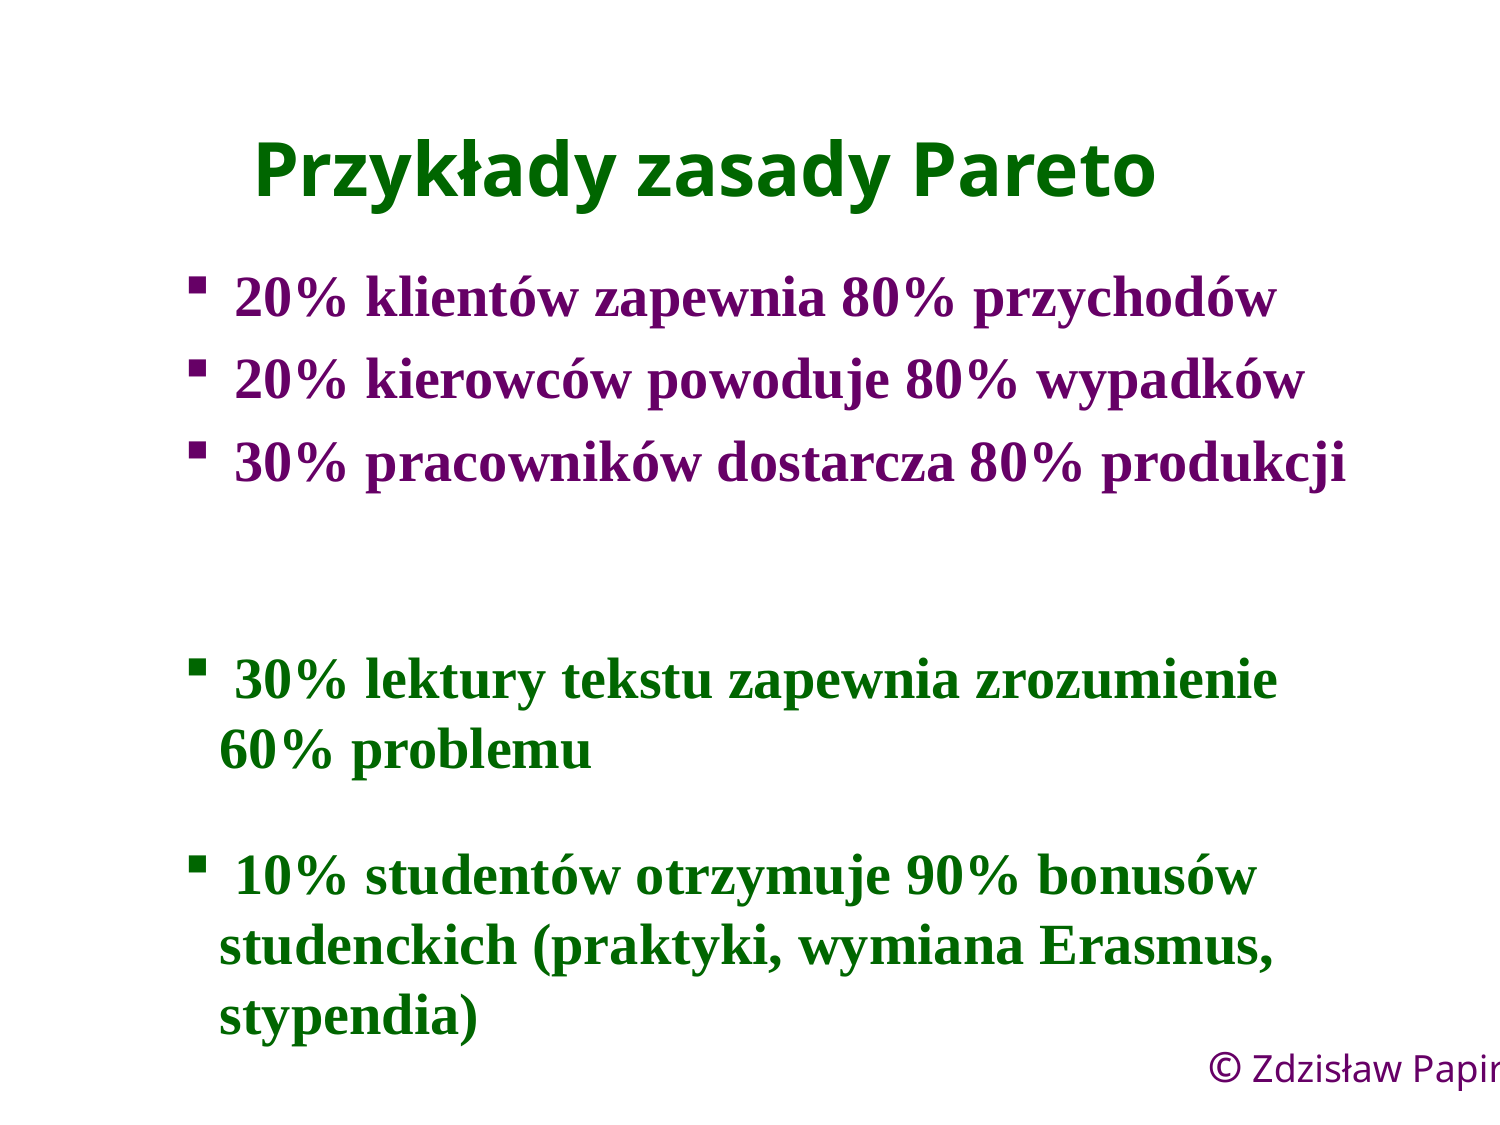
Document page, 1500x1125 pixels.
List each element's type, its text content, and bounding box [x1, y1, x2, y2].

text_box Przykłady zasady Pareto [237, 114, 1174, 219]
text_box 10% studentów otrzymuje 90% bonusów studenckich (praktyki, wymiana Erasmus, stypendia) [169, 829, 1500, 1054]
text_box © Zdzisław Papir [1193, 1033, 1500, 1099]
text_box 30% lektury tekstu zapewnia zrozumienie 60% problemu [169, 632, 1325, 788]
text_box 20% klientów zapewnia 80% przychodów 20% kierowców powoduje 80% wypadków 30% pracowników dostarcza 80% produkcji [169, 250, 1367, 501]
